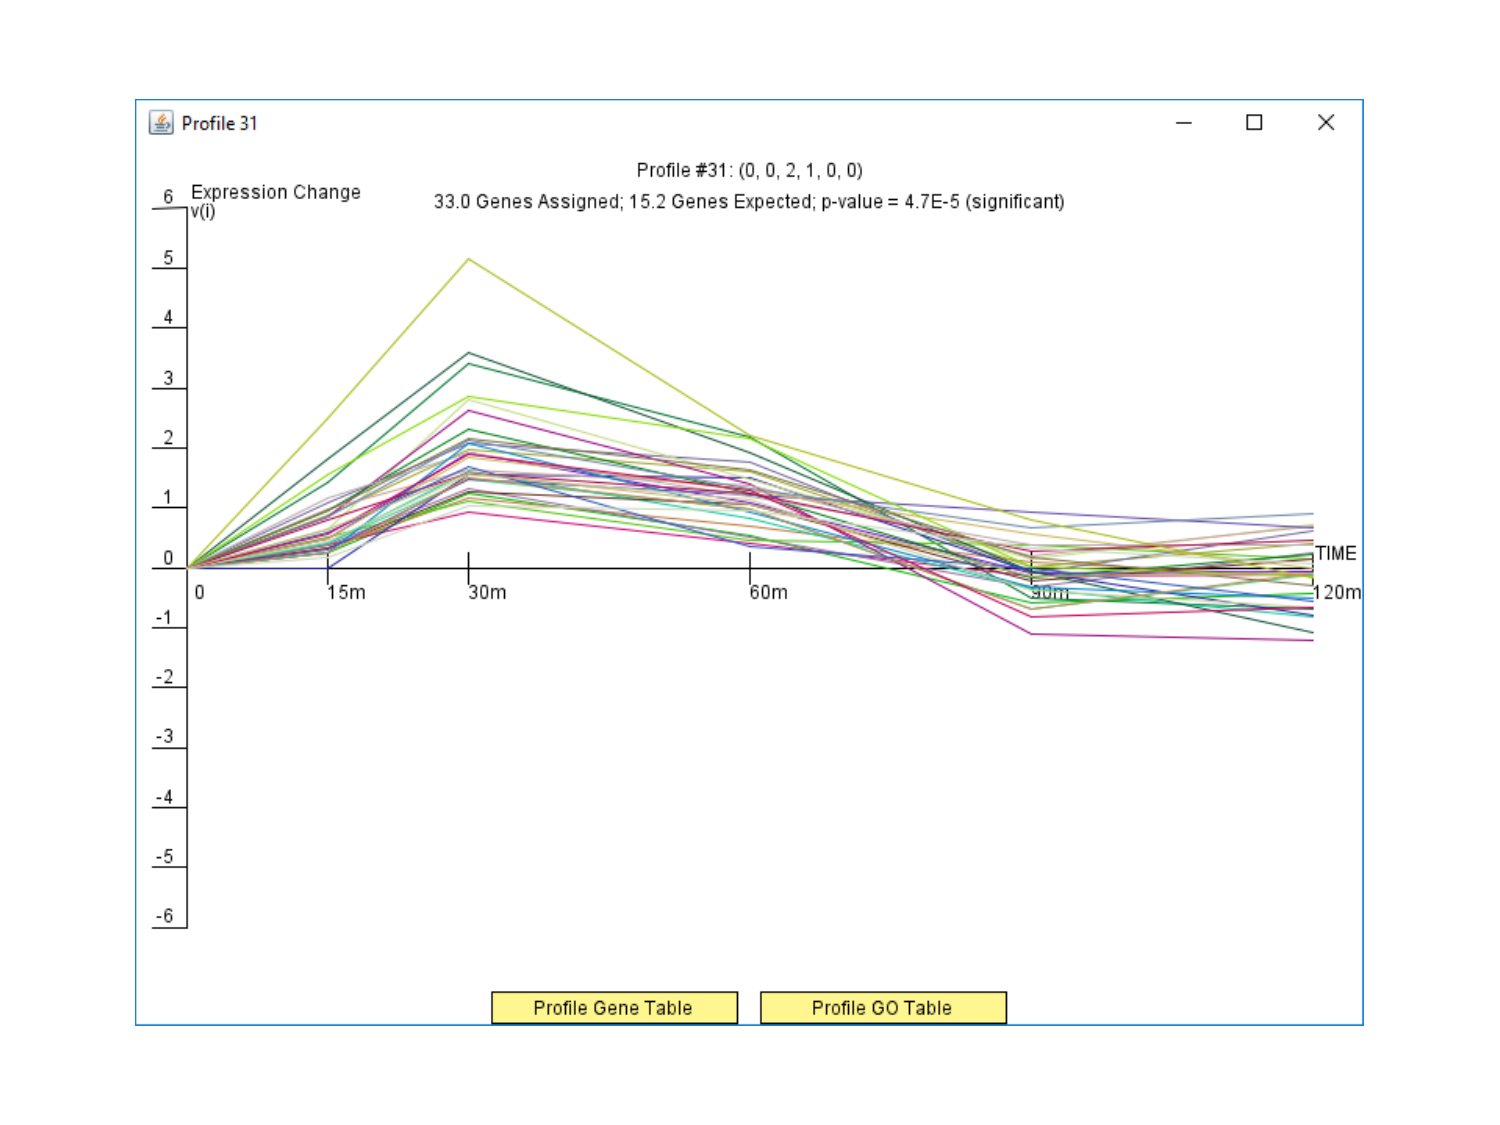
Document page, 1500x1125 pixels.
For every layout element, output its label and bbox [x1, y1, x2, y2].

picture [135, 98, 1365, 1026]
